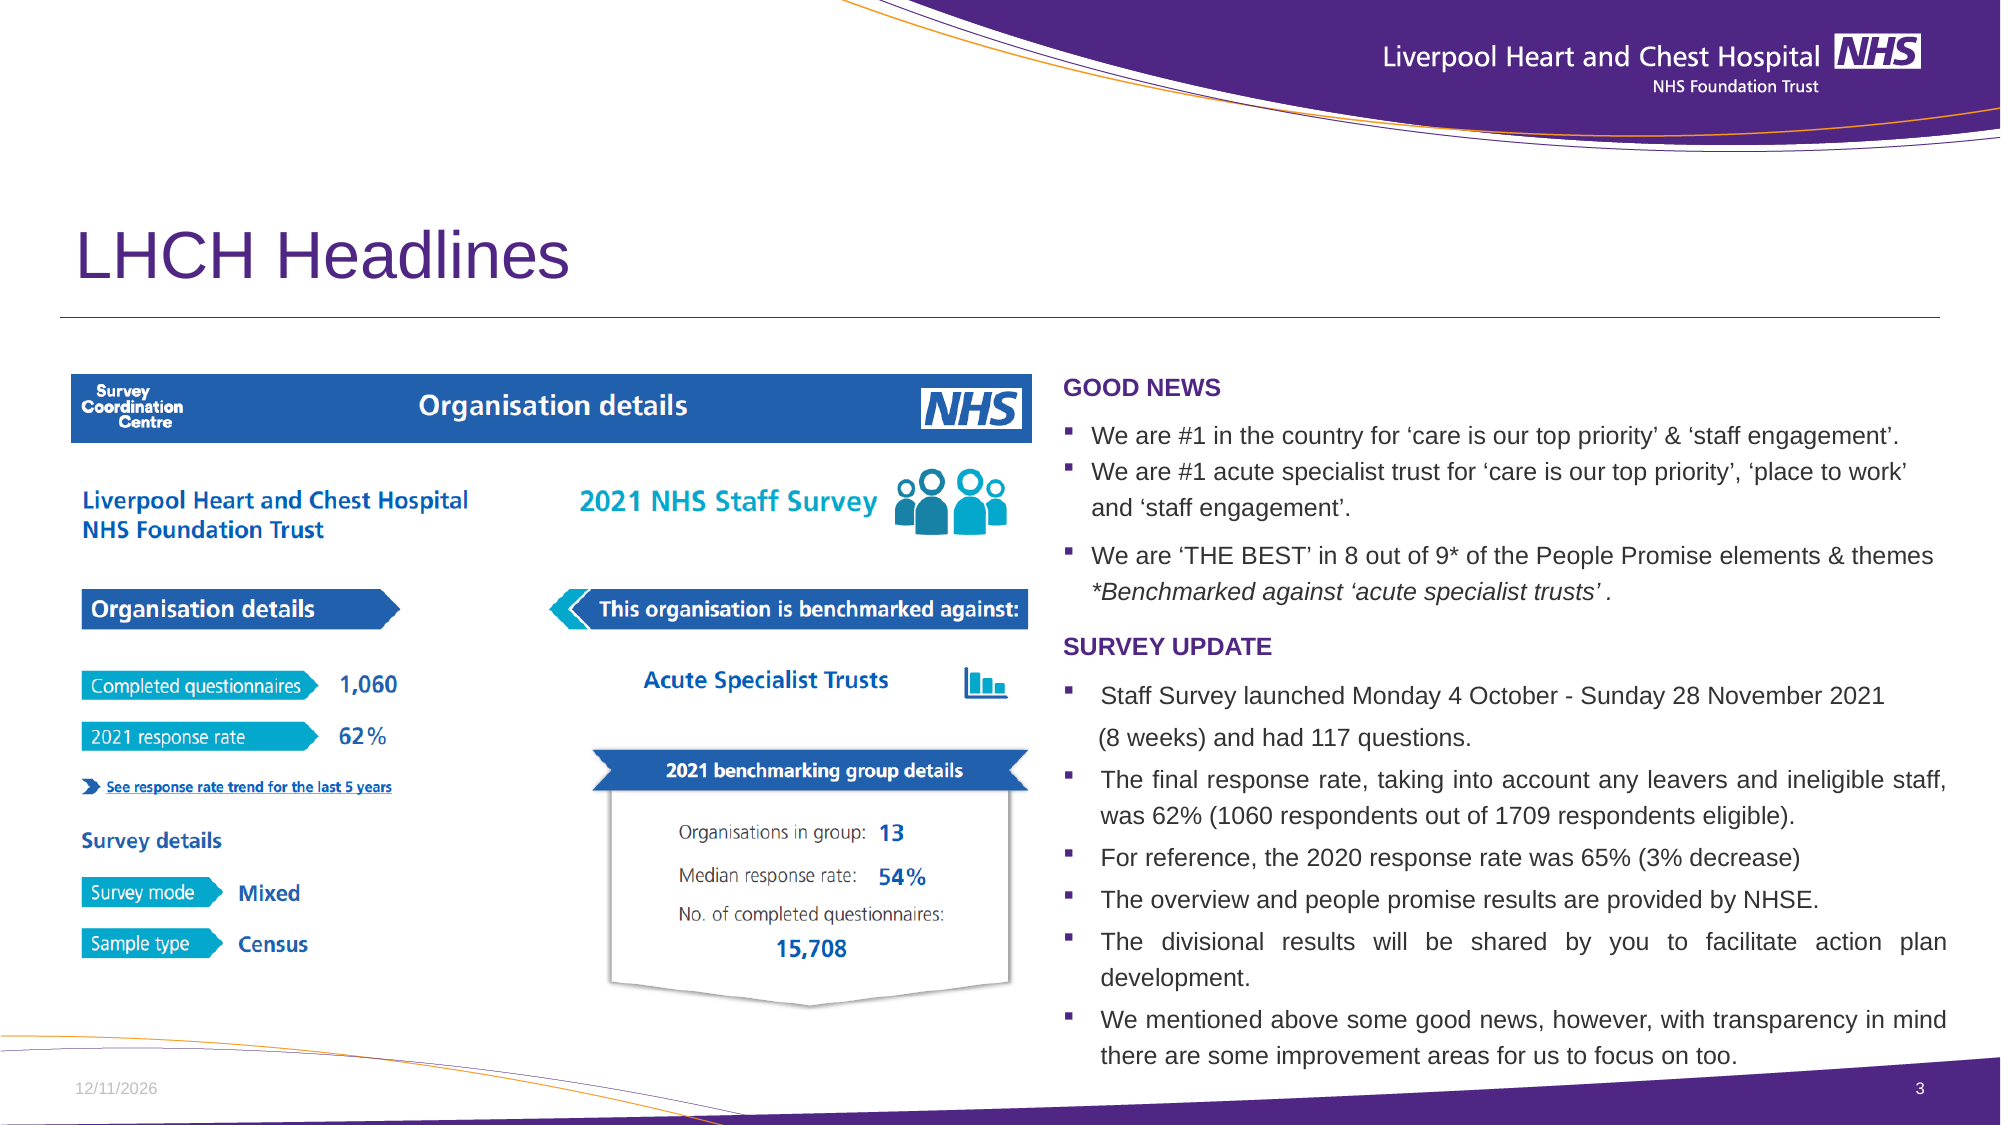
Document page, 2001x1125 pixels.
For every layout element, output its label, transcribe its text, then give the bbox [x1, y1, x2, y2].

text_box GOOD NEWS We are #1 in the country for ‘care is our top priority’ & ‘staff engagement’. We are #1 acute specialist trust for ‘care is our top priority’, ‘place to work’ and ‘staff engagement’. We are ‘THE BEST’ in 8 out of 9* of the People Promise elements & themes *Benchmarked against ‘acute specialist trusts’ . SURVEY UPDATE Staff Survey launched Monday 4 October - Sunday 28 November 2021 (8 weeks) and had 117 questions. The final response rate, taking into account any leavers and ineligible staff, was 62% (1060 respondents out of 1709 respondents eligible). For reference, the 2020 response rate was 65% (3% decrease) The overview and people promise results are provided by NHSE. The divisional results will be shared by you to facilitate action plan development. We mentioned above some good news, however, with transparency in mind there are some improvement areas for us to focus on too. [1038, 363, 1965, 1041]
slide_number 3 [1489, 1058, 1940, 1118]
picture [0, 0, 2001, 1125]
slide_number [60, 1058, 511, 1118]
title LHCH Headlines [60, 189, 1940, 328]
